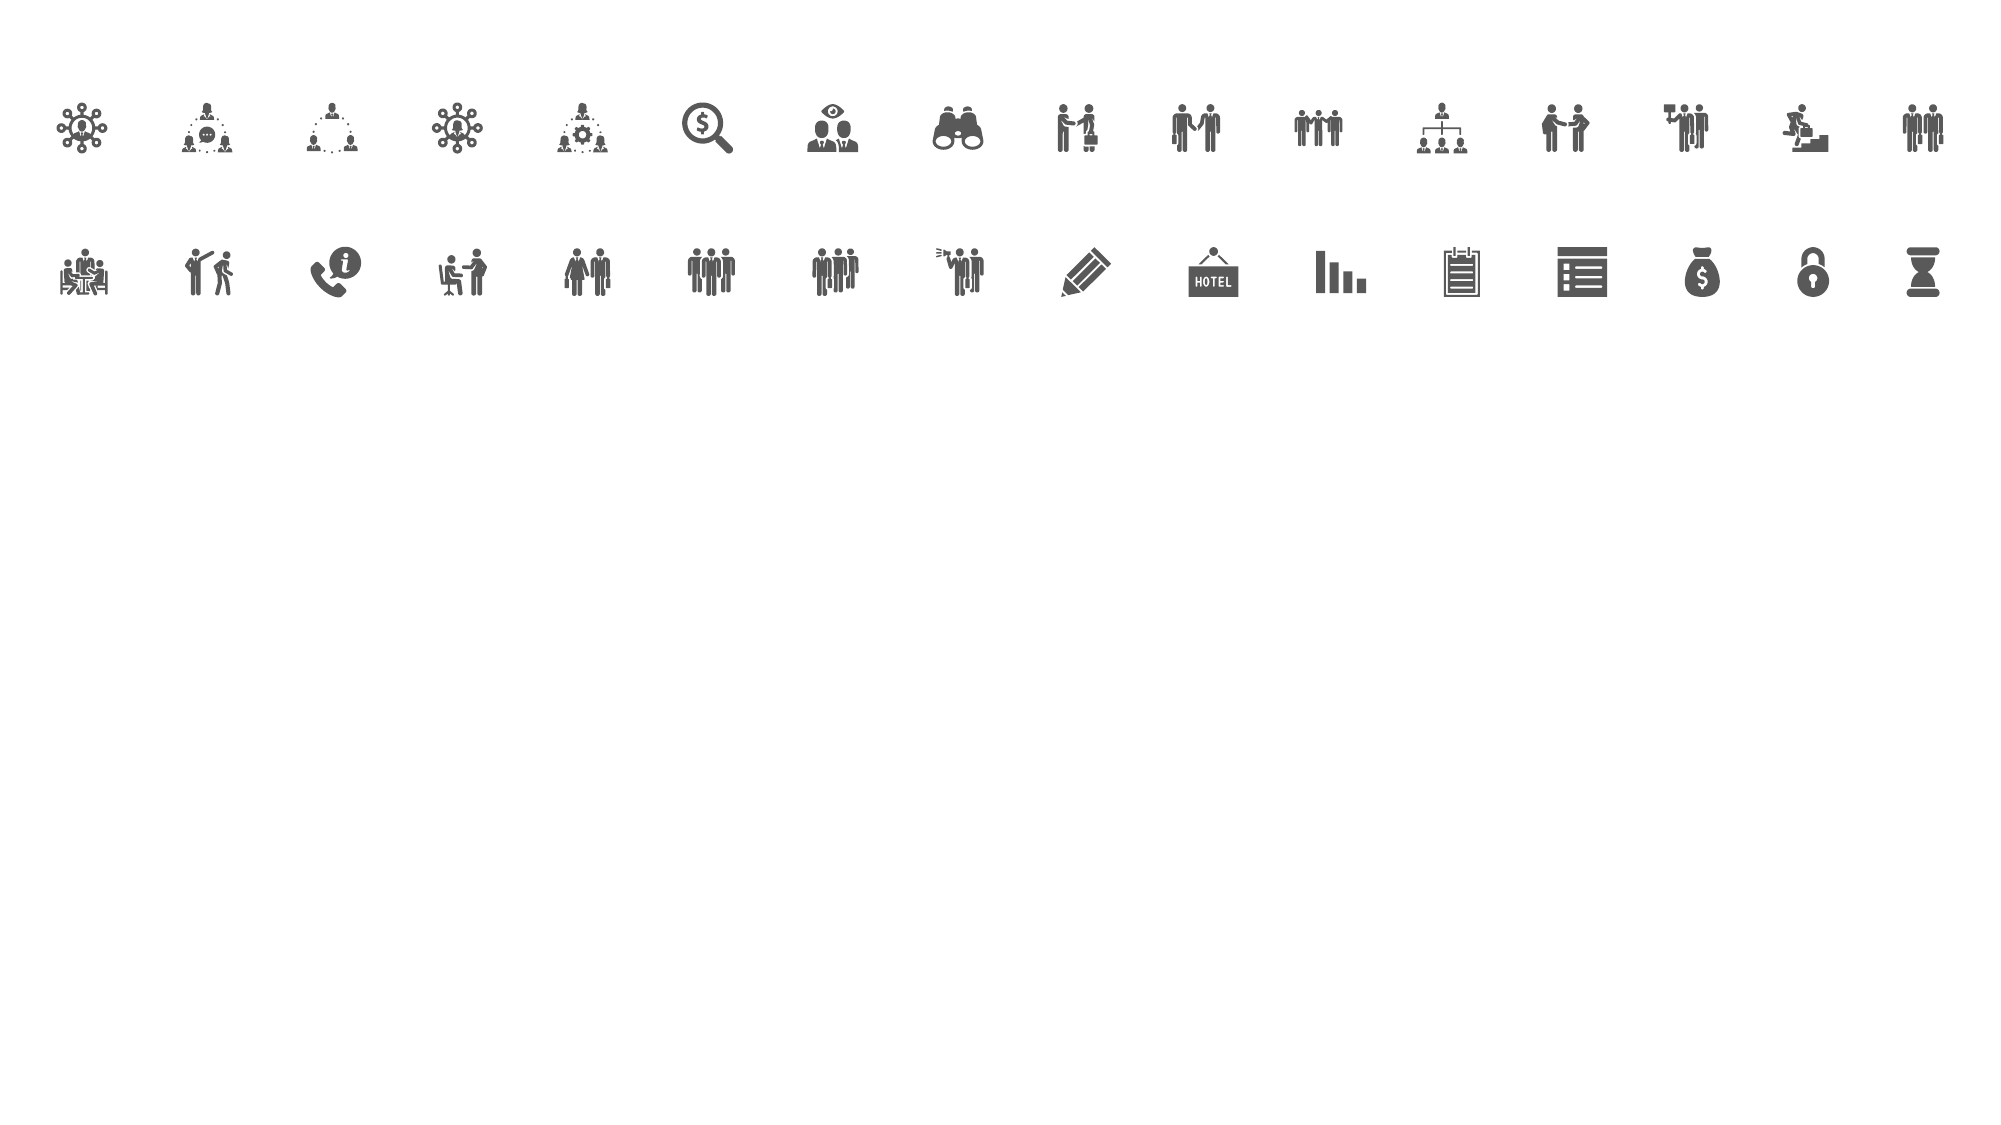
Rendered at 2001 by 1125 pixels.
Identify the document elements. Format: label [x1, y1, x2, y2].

text_box [56, 102, 1944, 154]
text_box [60, 246, 1940, 298]
